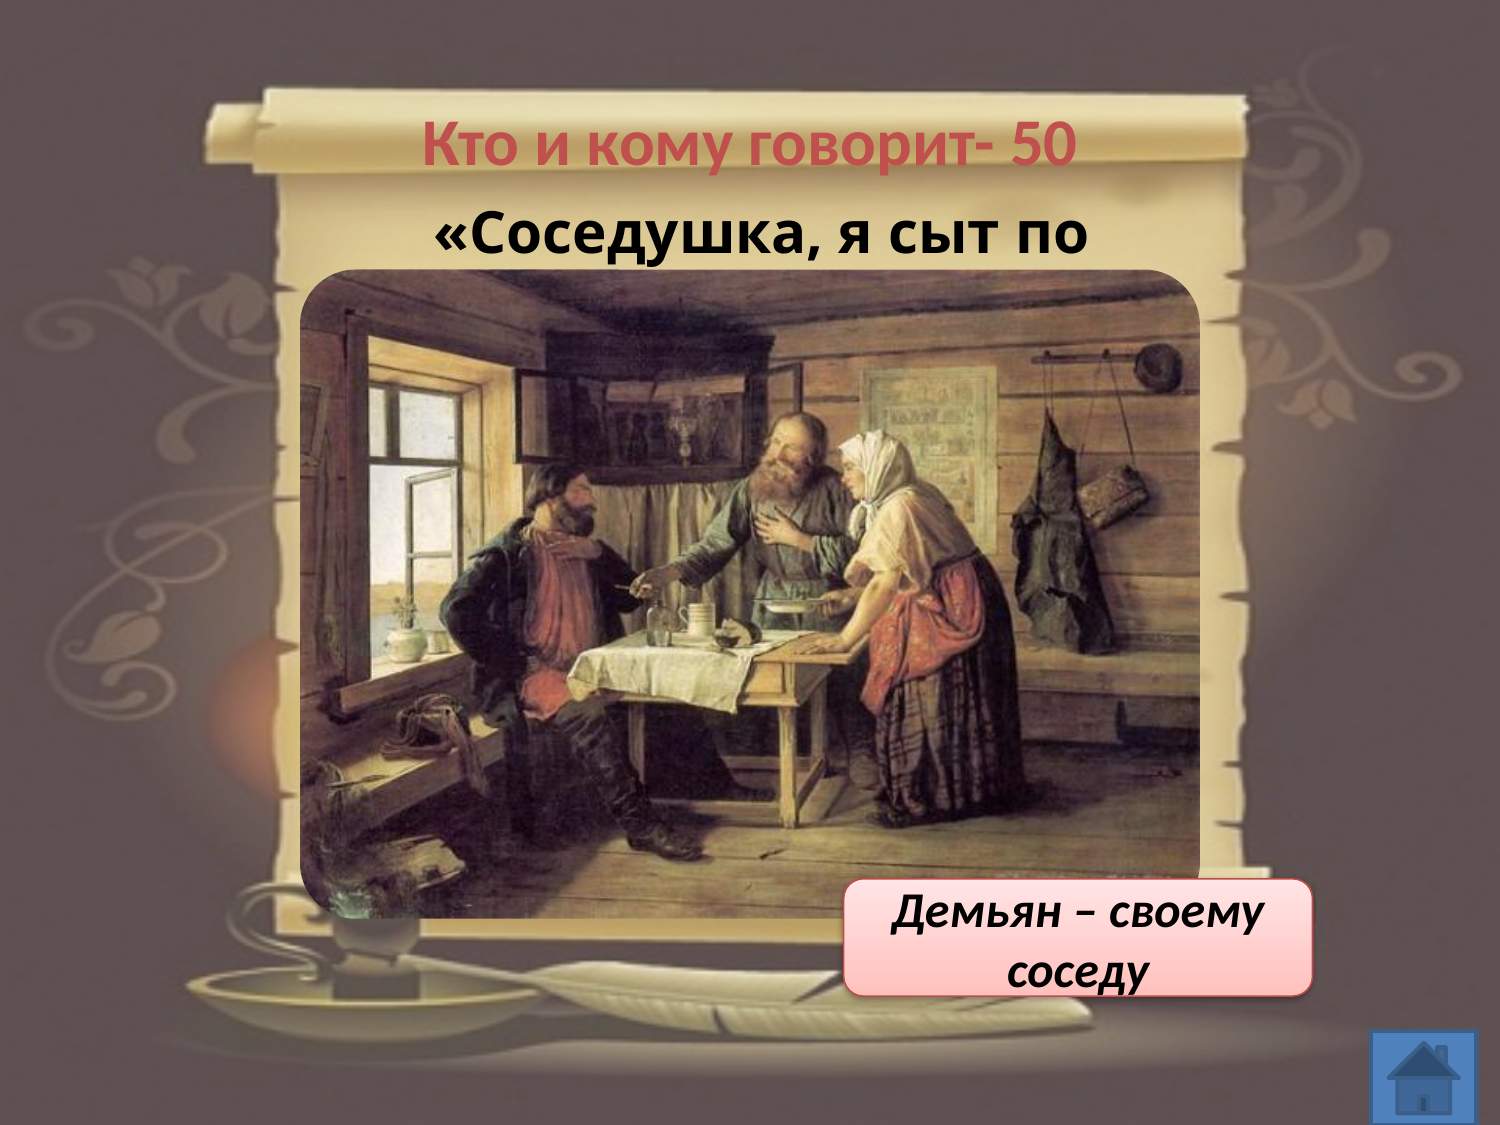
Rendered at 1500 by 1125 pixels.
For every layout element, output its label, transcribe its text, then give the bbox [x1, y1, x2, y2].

text_box [1369, 1029, 1479, 1125]
picture [299, 269, 1201, 919]
title Чьё это? - 10 [0, 0, 1500, 1125]
list «Соседушка, я сыт по горло». [316, 187, 1208, 458]
title Кто и кому говорит- 50 [74, 44, 1426, 233]
text_box Демьян – своему соседу [842, 878, 1314, 997]
